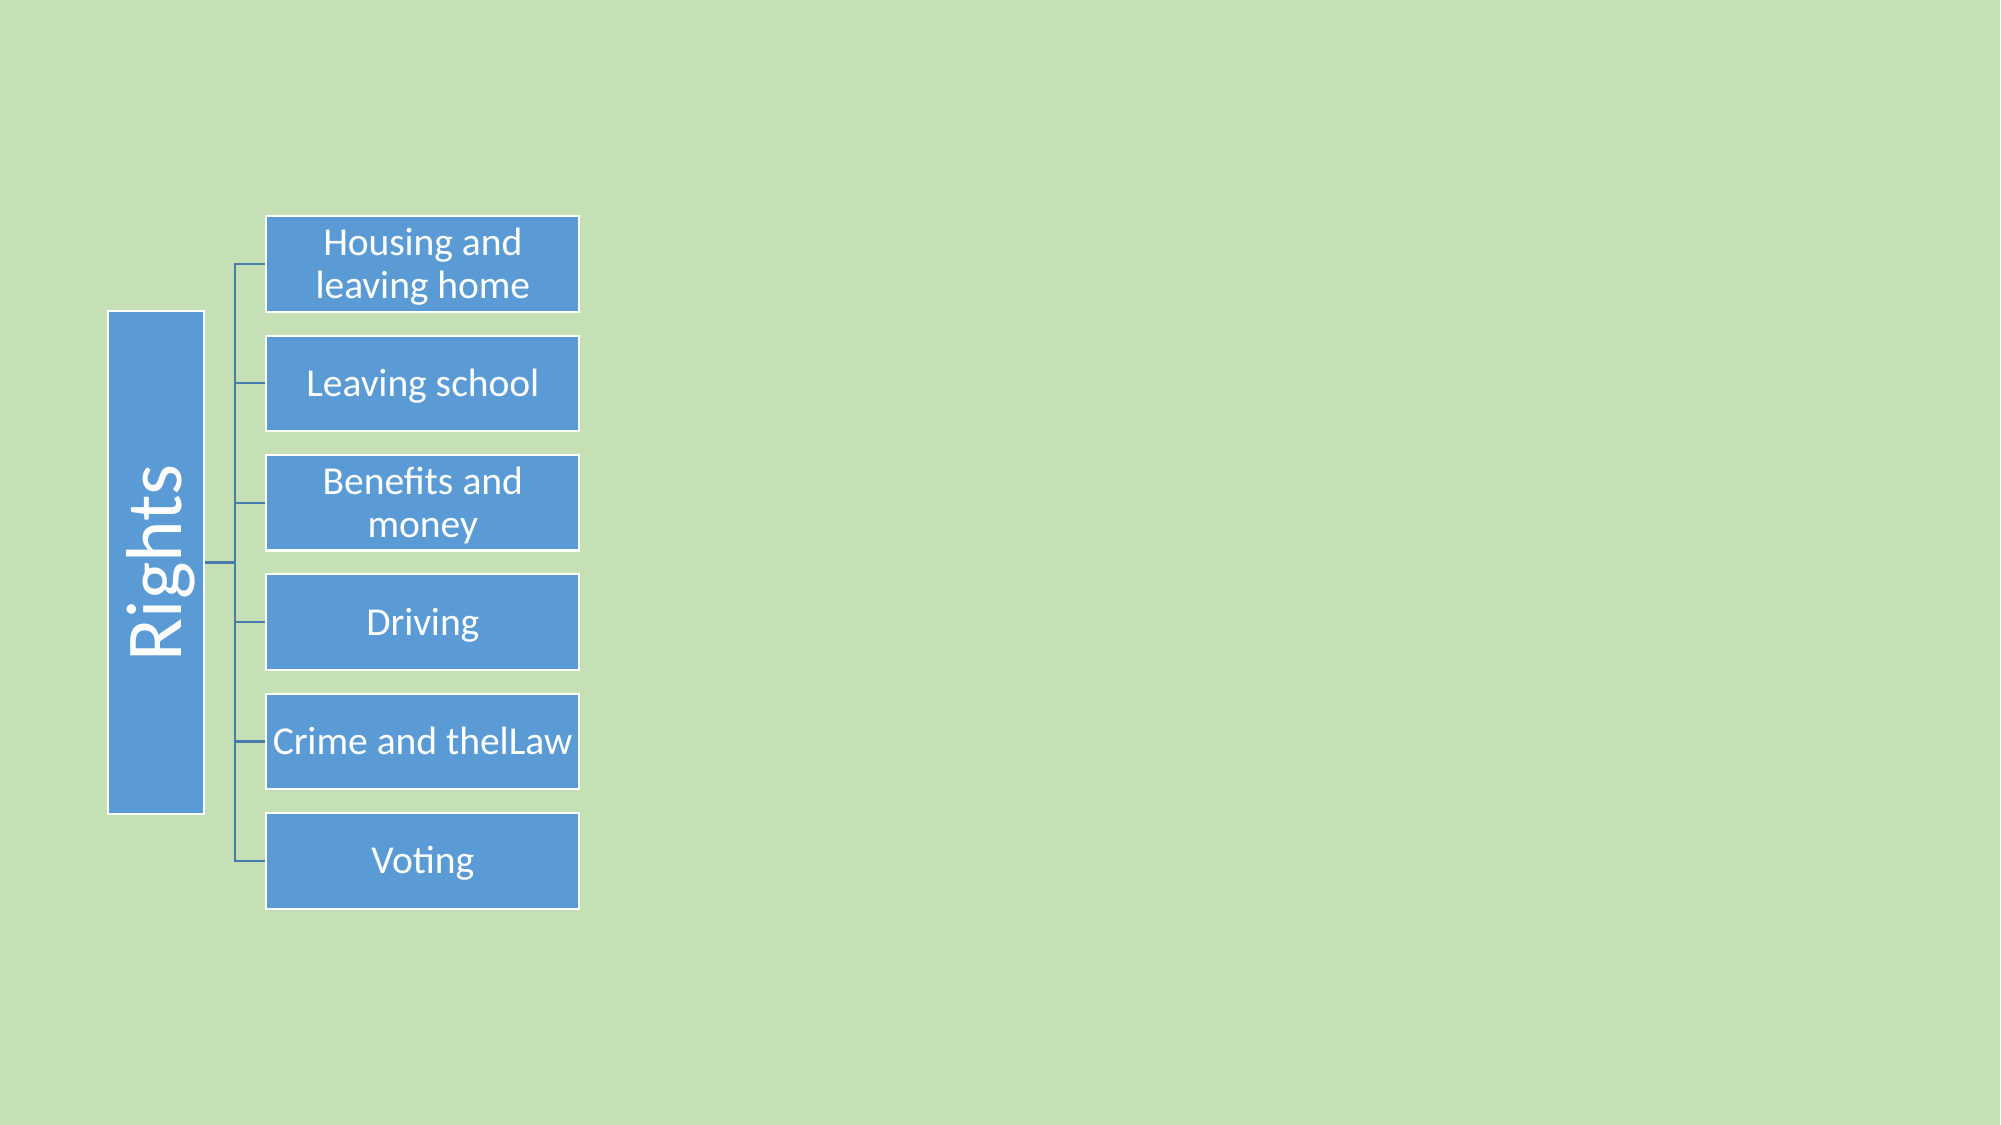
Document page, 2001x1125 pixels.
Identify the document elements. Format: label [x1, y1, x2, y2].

text_box [108, 0, 580, 1125]
